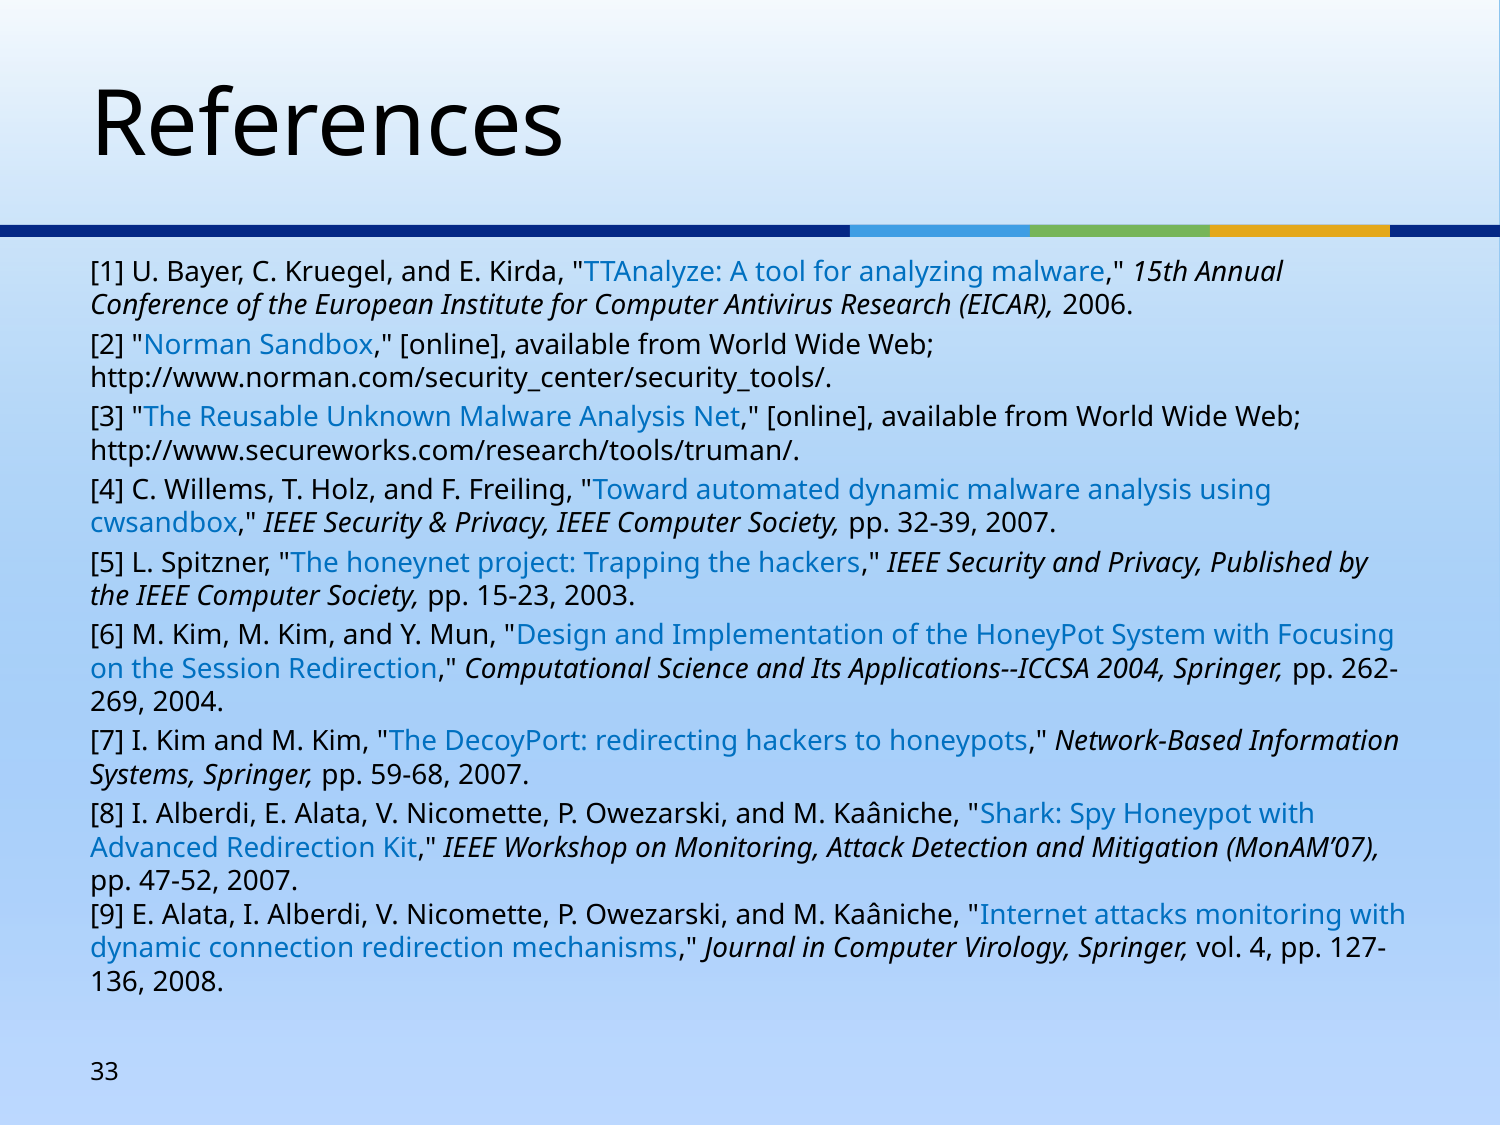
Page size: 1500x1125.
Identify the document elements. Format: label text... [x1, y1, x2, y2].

title References [75, 24, 1425, 213]
list [1] U. Bayer, C. Kruegel, and E. Kirda, "TTAnalyze: A tool for analyzing malware," 15th Annual Conference of the European Institute for Computer Antivirus Research (EICAR), 2006. [2] "Norman Sandbox," [online], available from World Wide Web; http://www.norman.com/security_center/security_tools/. [3] "The Reusable Unknown Malware Analysis Net," [online], available from World Wide Web; http://www.secureworks.com/research/tools/truman/. [4] C. Willems, T. Holz, and F. Freiling, "Toward automated dynamic malware analysis using cwsandbox," IEEE Security & Privacy, IEEE Computer Society, pp. 32-39, 2007. [5] L. Spitzner, "The honeynet project: Trapping the hackers," IEEE Security and Privacy, Published by the IEEE Computer Society, pp. 15-23, 2003. [6] M. Kim, M. Kim, and Y. Mun, "Design and Implementation of the HoneyPot System with Focusing on the Session Redirection," Computational Science and Its Applications--ICCSA 2004, Springer, pp. 262-269, 2004. [7] I. Kim and M. Kim, "The DecoyPort: redirecting hackers to honeypots," Network-Based Information Systems, Springer, pp. 59-68, 2007. [8] I. Alberdi, E. Alata, V. Nicomette, P. Owezarski, and M. Kaâniche, "Shark: Spy Honeypot with Advanced Redirection Kit," IEEE Workshop on Monitoring, Attack Detection and Mitigation (MonAM’07), pp. 47-52, 2007. [9] E. Alata, I. Alberdi, V. Nicomette, P. Owezarski, and M. Kaâniche, "Internet attacks monitoring with dynamic connection redirection mechanisms," Journal in Computer Virology, Springer, vol. 4, pp. 127-136, 2008. [75, 246, 1425, 1005]
slide_number 33 [75, 1042, 426, 1103]
